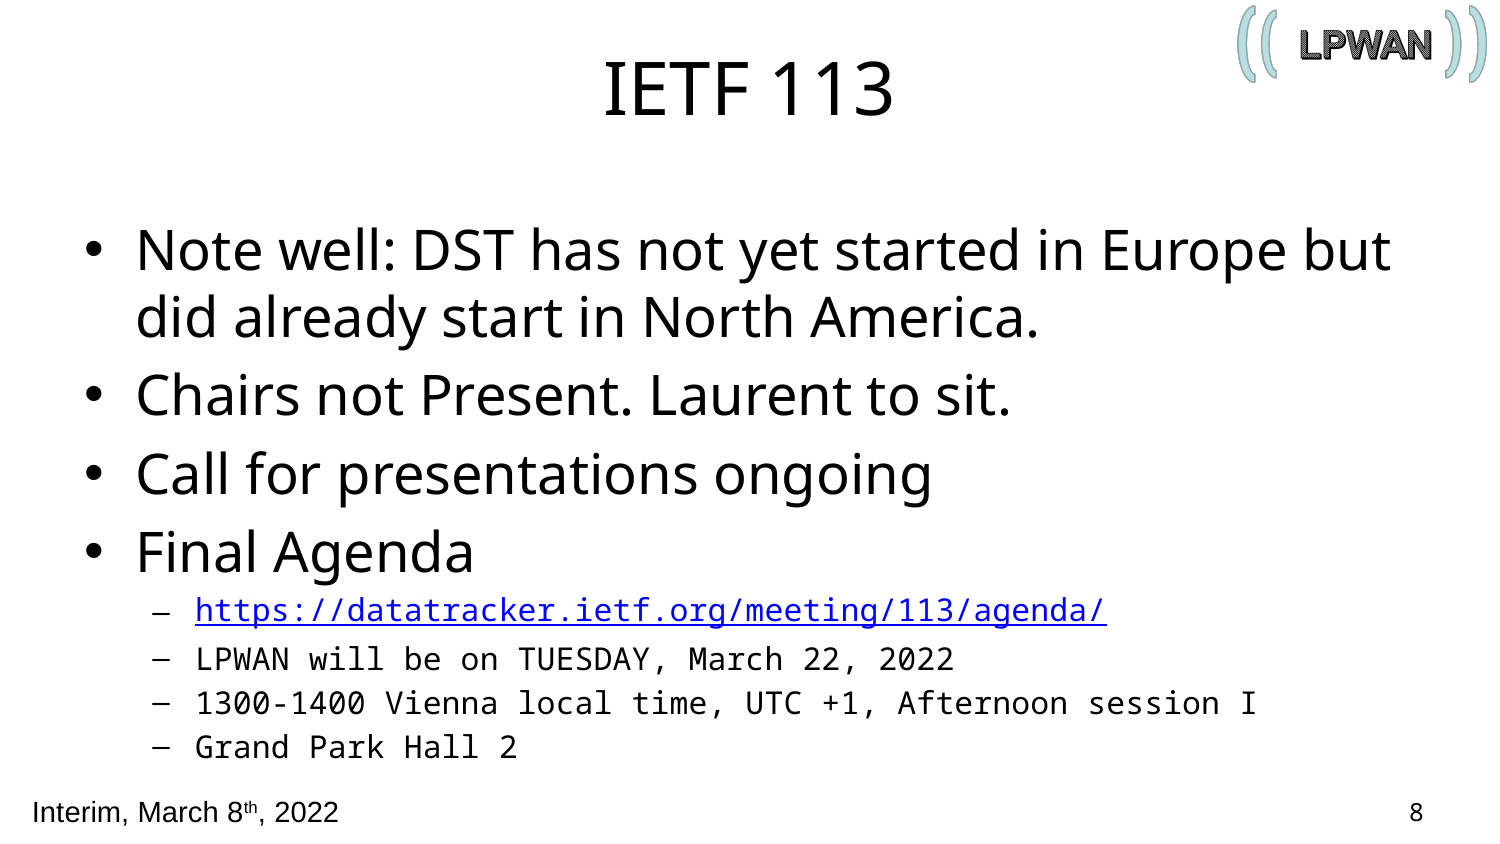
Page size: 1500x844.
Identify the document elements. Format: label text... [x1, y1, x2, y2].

picture [1237, 5, 1487, 83]
list Note well: DST has not yet started in Europe but did already start in North America. Chairs not Present. Laurent to sit. Call for presentations ongoing Final Agenda https://datatracker.ietf.org/meeting/113/agenda/ LPWAN will be on TUESDAY, March 22, 2022 1300-1400 Vienna local time, UTC +1, Afternoon session I Grand Park Hall 2 [69, 206, 1420, 775]
title IETF 113 [75, 33, 1425, 139]
slide_number 8 [1358, 791, 1439, 837]
